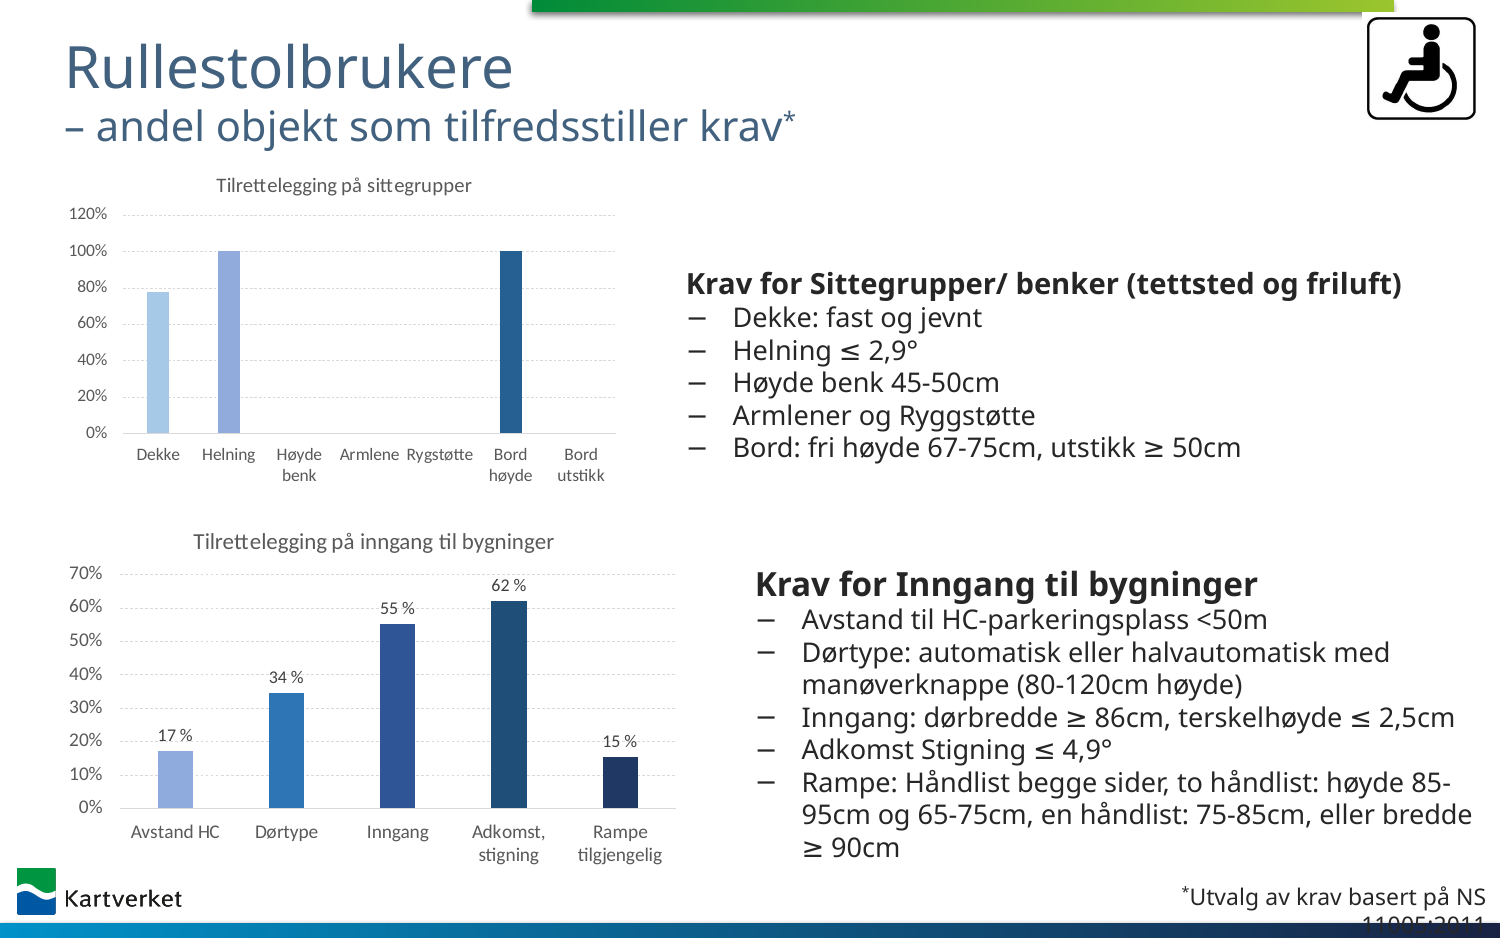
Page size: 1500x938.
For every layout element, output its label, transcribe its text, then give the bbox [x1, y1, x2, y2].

text_box Krav for Sittegrupper/ benker (tettsted og friluft) Dekke: fast og jevnt Helning ≤ 2,9° Høyde benk 45-50cm Armlener og Ryggstøtte Bord: fri høyde 67-75cm, utstikk ≥ 50cm [670, 258, 1418, 471]
text_box Krav for Inngang til bygninger Avstand til HC-parkeringsplass <50m Dørtype: automatisk eller halvautomatisk med manøverknappe (80-120cm høyde) Inngang: dørbredde ≥ 86cm, terskelhøyde ≤ 2,5cm Adkomst Stigning ≤ 4,9° Rampe: Håndlist begge sider, to håndlist: høyde 85-95cm og 65-75cm, en håndlist: 75-85cm, eller bredde ≥ 90cm [740, 555, 1491, 870]
picture [62, 166, 626, 492]
picture [62, 520, 687, 874]
picture [1362, 12, 1481, 126]
text_box *Utvalg av krav basert på NS 11005:2011 [1068, 873, 1500, 938]
text_box Rullestolbrukere – andel objekt som tilfredsstiller krav* [49, 25, 1431, 158]
